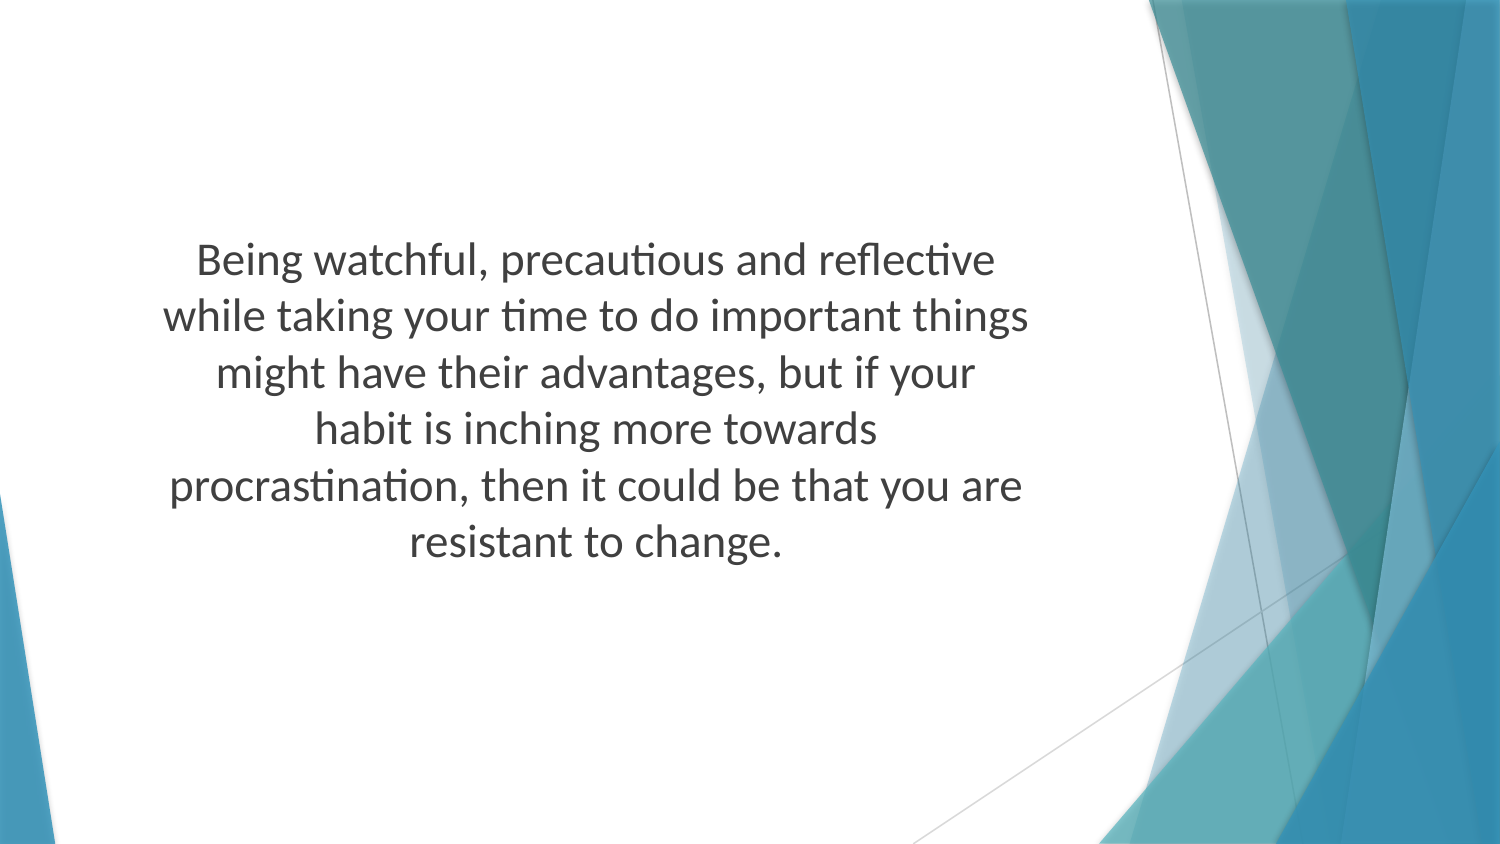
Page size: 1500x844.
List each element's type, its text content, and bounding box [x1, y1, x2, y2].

list Being watchful, precautious and reflective while taking your time to do important things might have their advantages, but if your habit is inching more towards procrastination, then it could be that you are resistant to change. [147, 221, 1046, 576]
